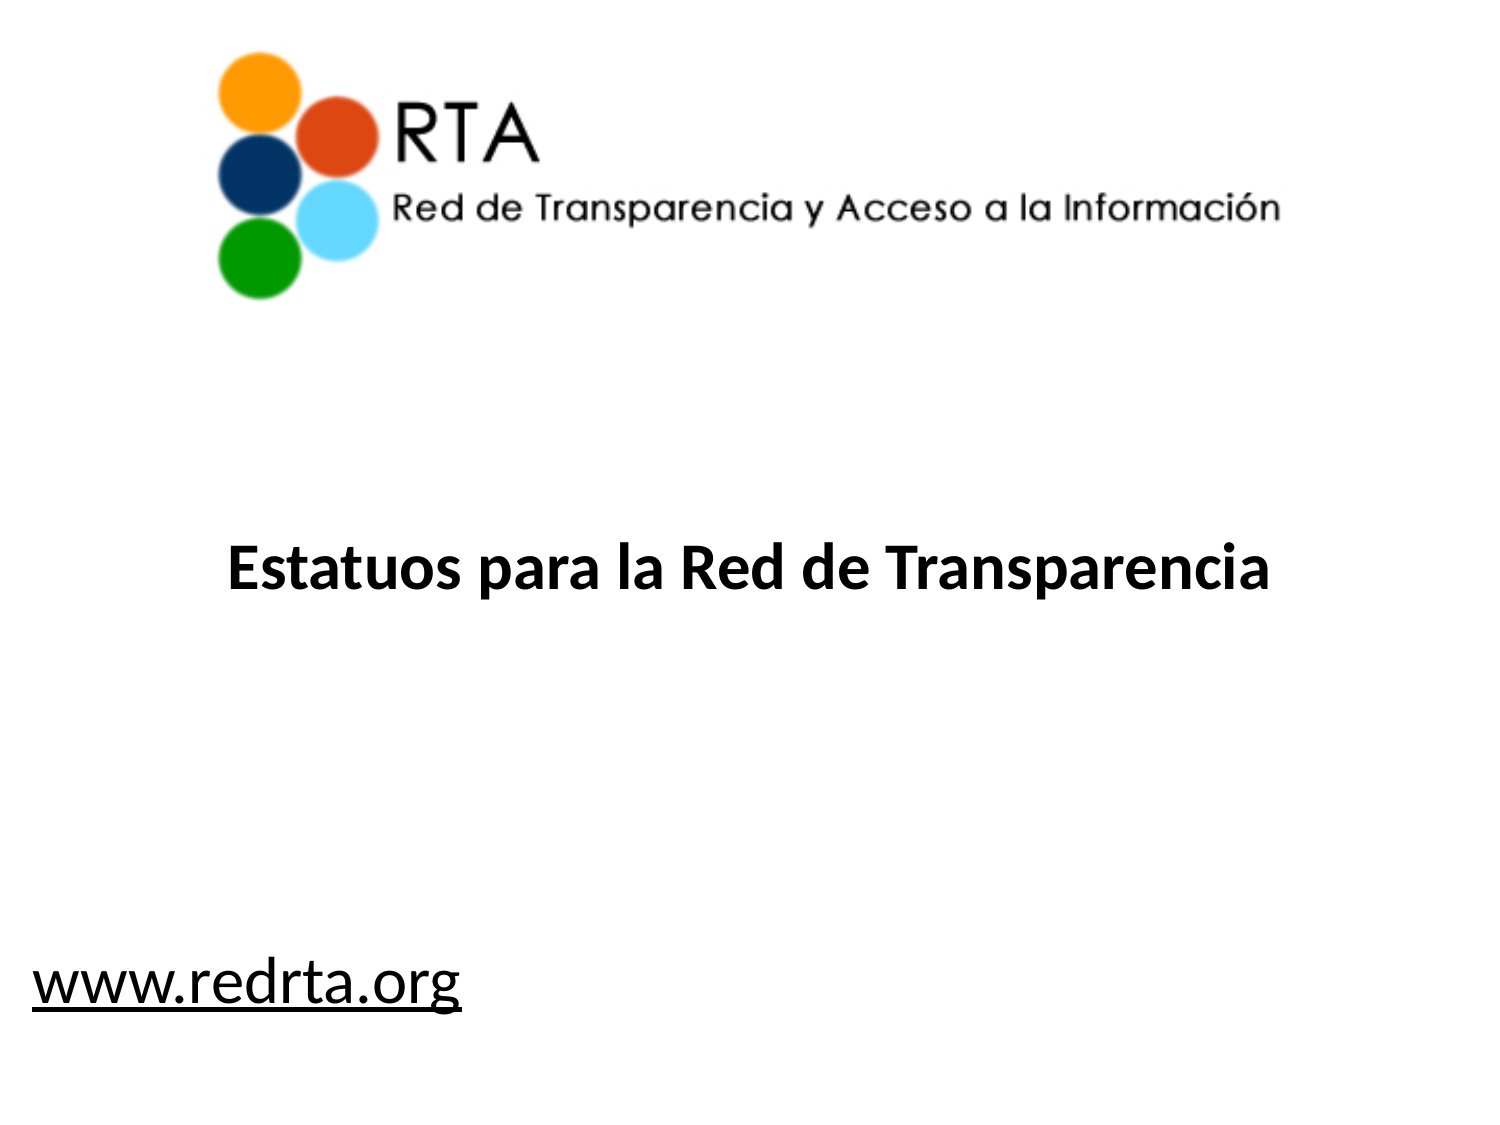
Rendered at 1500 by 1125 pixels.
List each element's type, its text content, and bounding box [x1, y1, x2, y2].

text_box www.redrta.org [17, 929, 502, 1104]
picture [170, 5, 1370, 327]
list Estatuos para la Red de Transparencia [75, 515, 1425, 615]
